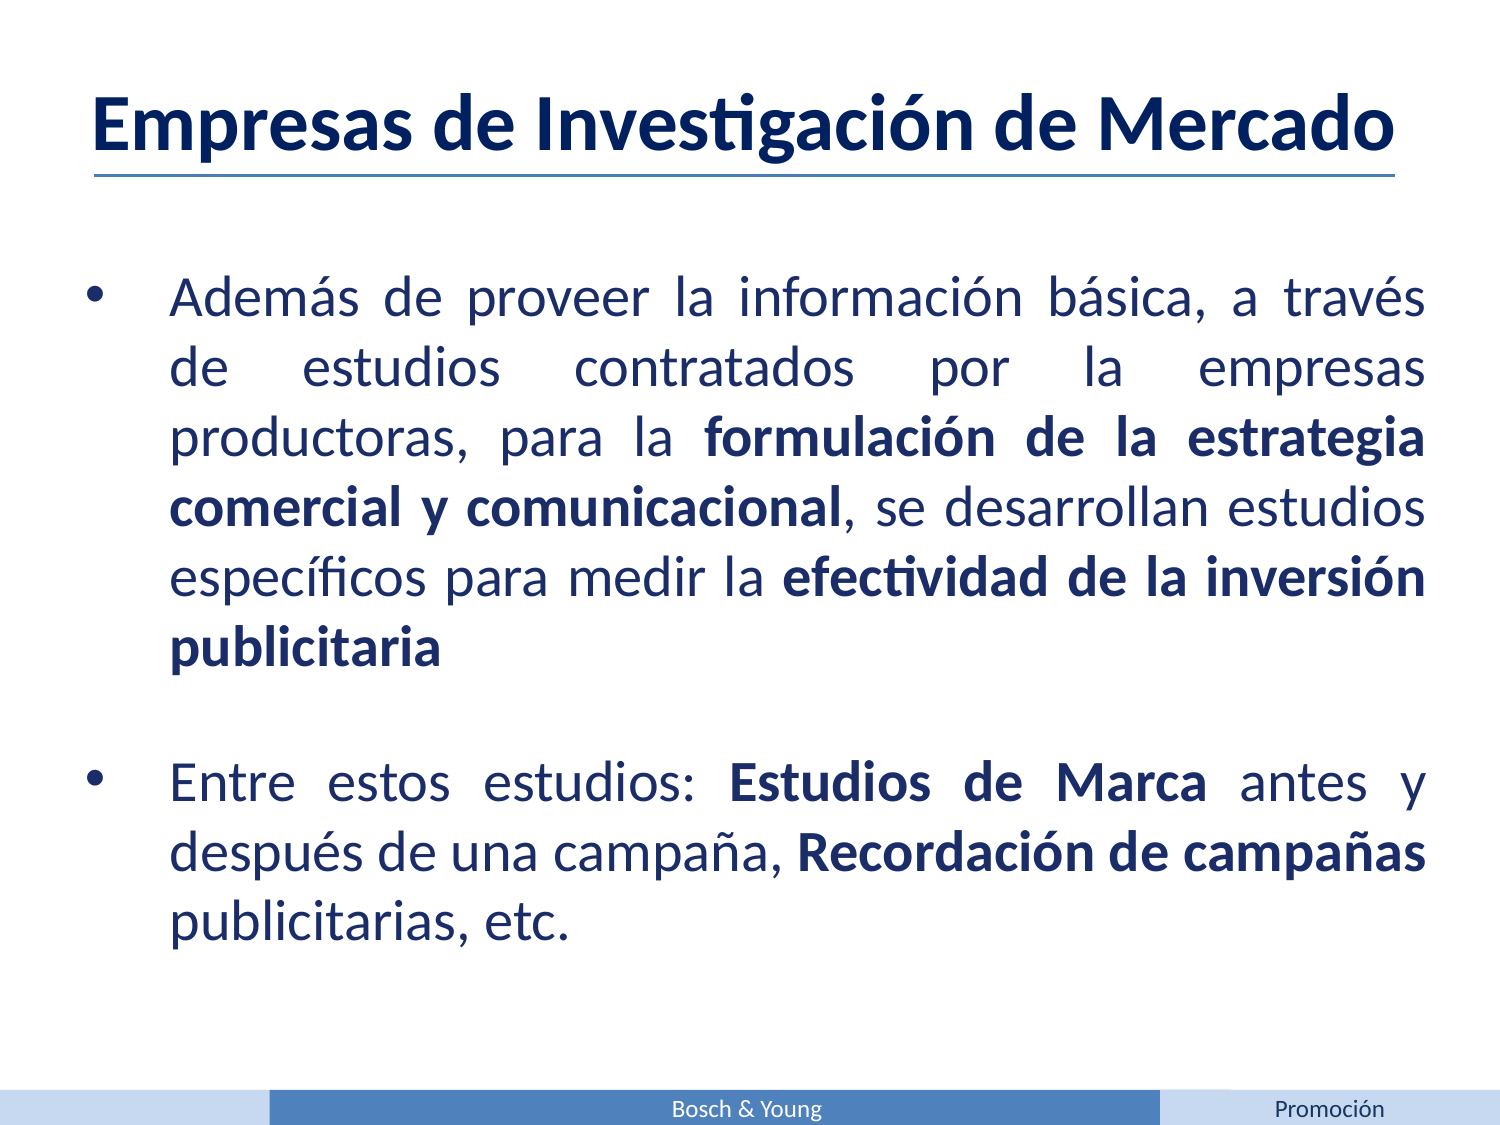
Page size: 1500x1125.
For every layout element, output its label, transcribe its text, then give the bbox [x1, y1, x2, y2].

text_box Además de proveer la información básica, a través de estudios contratados por la empresas productoras, para la formulación de la estrategia comercial y comunicacional, se desarrollan estudios específicos para medir la efectividad de la inversión publicitaria Entre estos estudios: Estudios de Marca antes y después de una campaña, Recordación de campañas publicitarias, etc. [70, 250, 1442, 960]
text_box [0, 1088, 272, 1125]
text_box Empresas de Investigación de Mercado [58, 62, 1430, 175]
text_box Promoción [1158, 1088, 1500, 1125]
text_box Bosch & Young [272, 1088, 1158, 1125]
